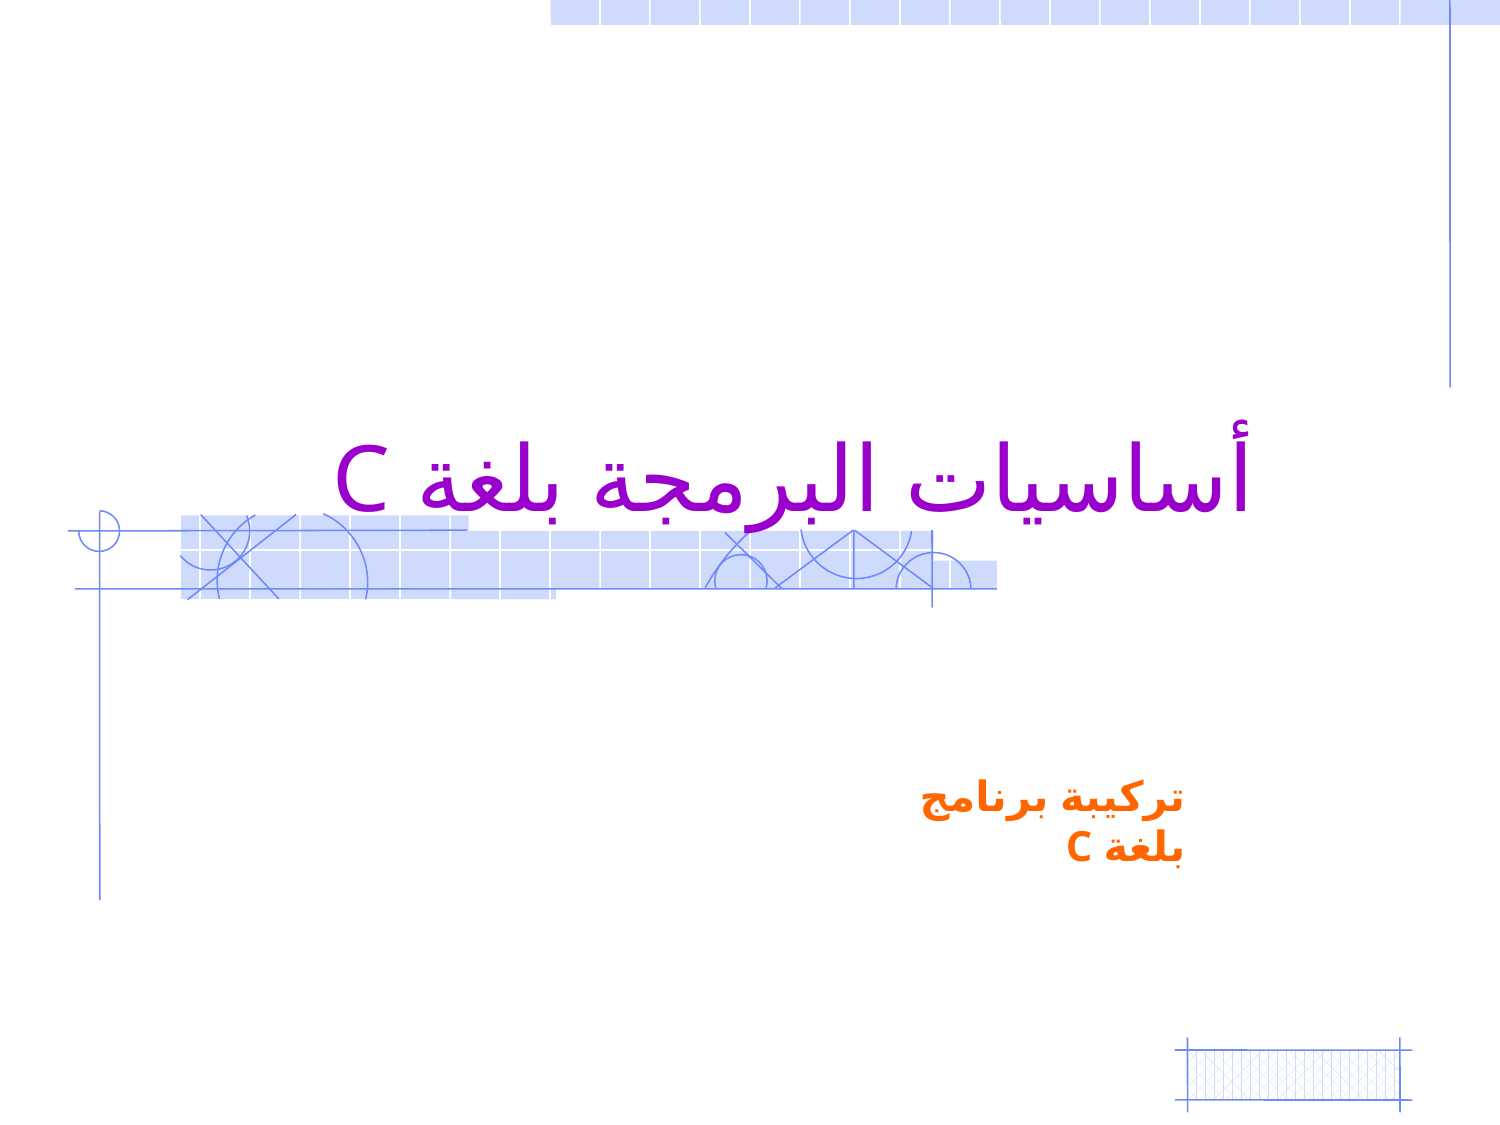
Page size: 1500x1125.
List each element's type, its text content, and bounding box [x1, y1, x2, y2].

text_box تركيبة برنامج بلغة C [862, 762, 1200, 878]
text_box أساسيات البرمجة بلغة C [124, 412, 1463, 638]
